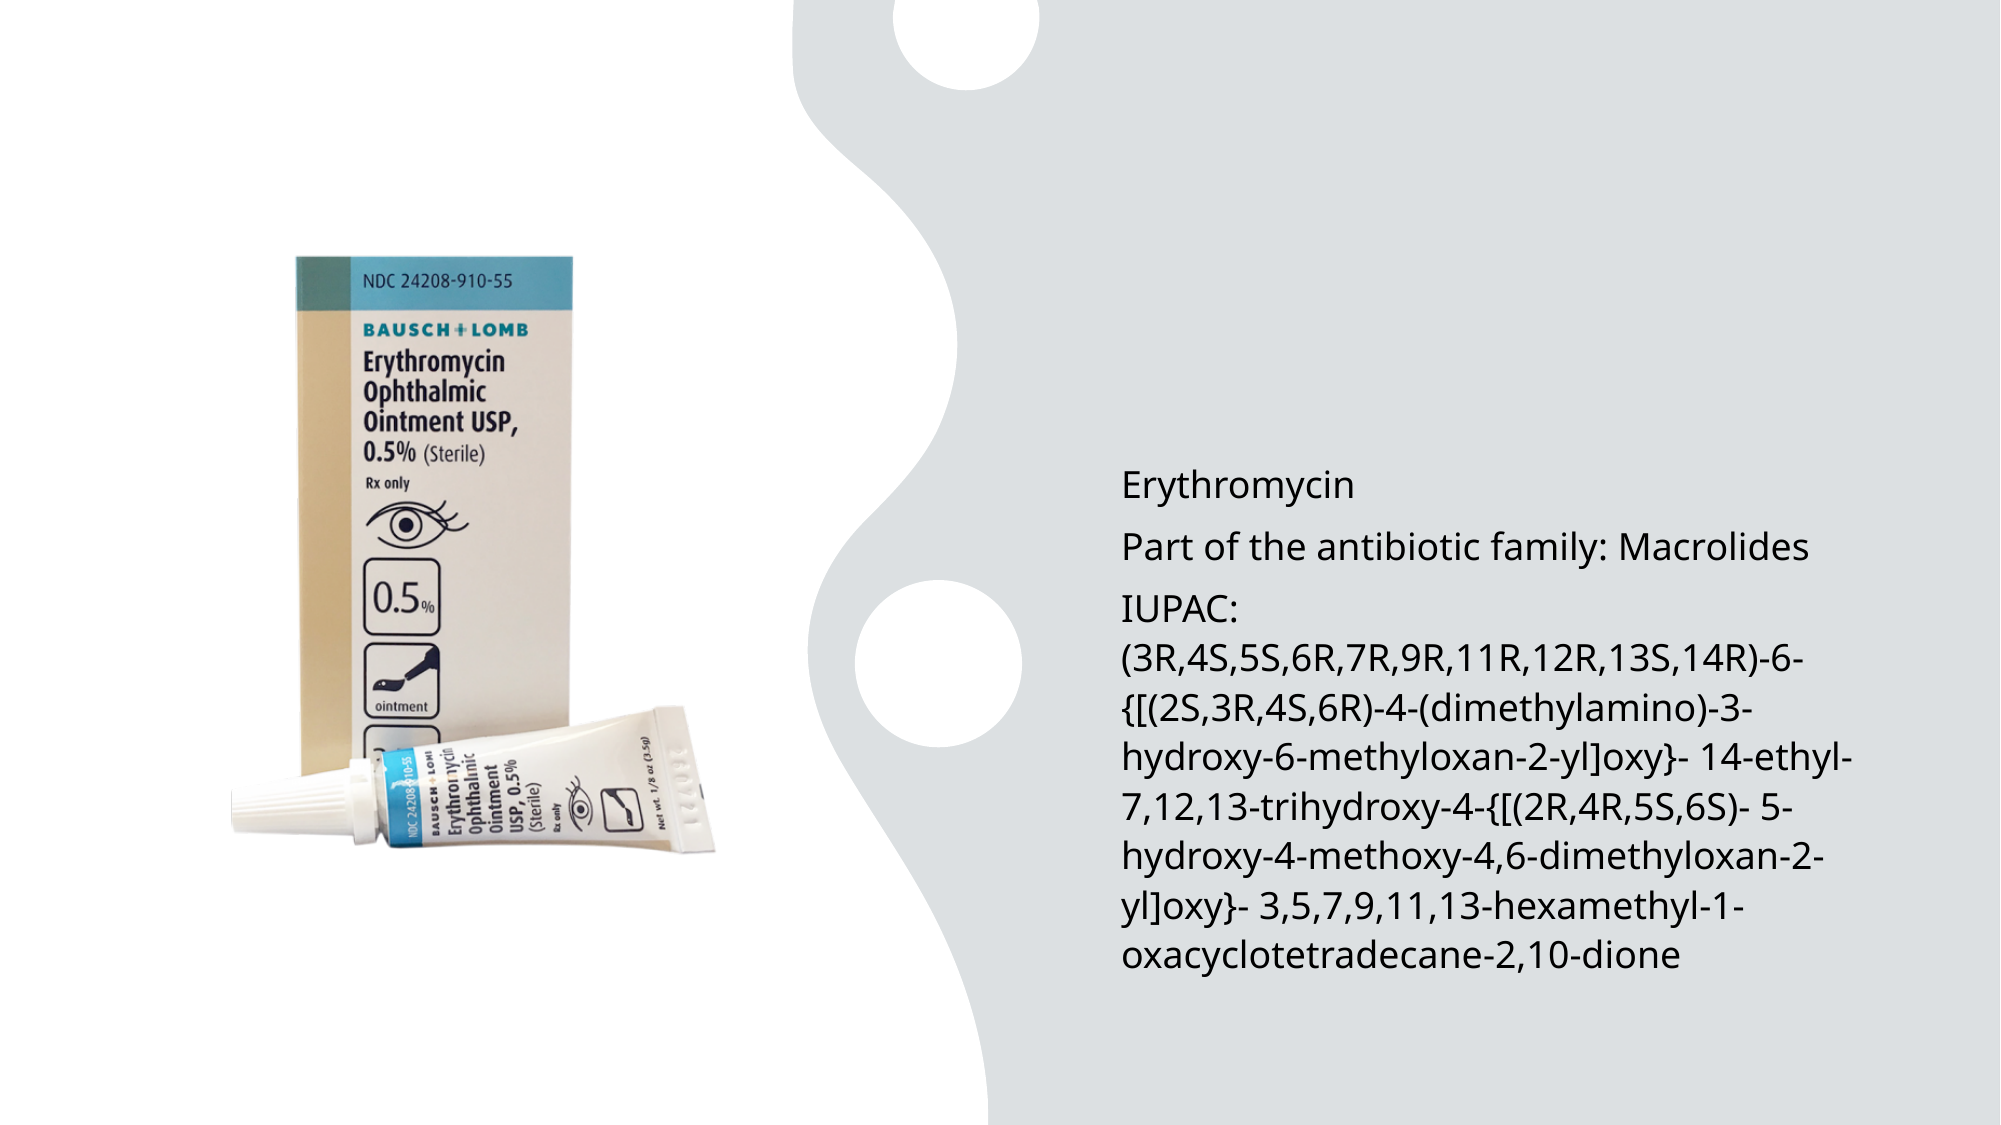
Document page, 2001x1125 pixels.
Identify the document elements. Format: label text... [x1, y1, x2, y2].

text_box [0, 0, 990, 1125]
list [99, 178, 855, 933]
text_box Erythromycin Part of the antibiotic family: Macrolides IUPAC: (3R,4S,5S,6R,7R,9R,11R,12R,13S,14R)-6- {[(2S,3R,4S,6R)-4-(dimethylamino)-3-hydroxy-6-methyloxan-2-yl]oxy}- 14-ethyl-7,12,13-trihydroxy-4-{[(2R,4R,5S,6S)- 5-hydroxy-4-methoxy-4,6-dimethyloxan-2-yl]oxy}- 3,5,7,9,11,13-hexamethyl-1-oxacyclotetradecane-2,10-dione [1059, 448, 1900, 1021]
text_box [794, 0, 2000, 1125]
text_box [855, 579, 1024, 749]
text_box [891, 0, 1041, 92]
